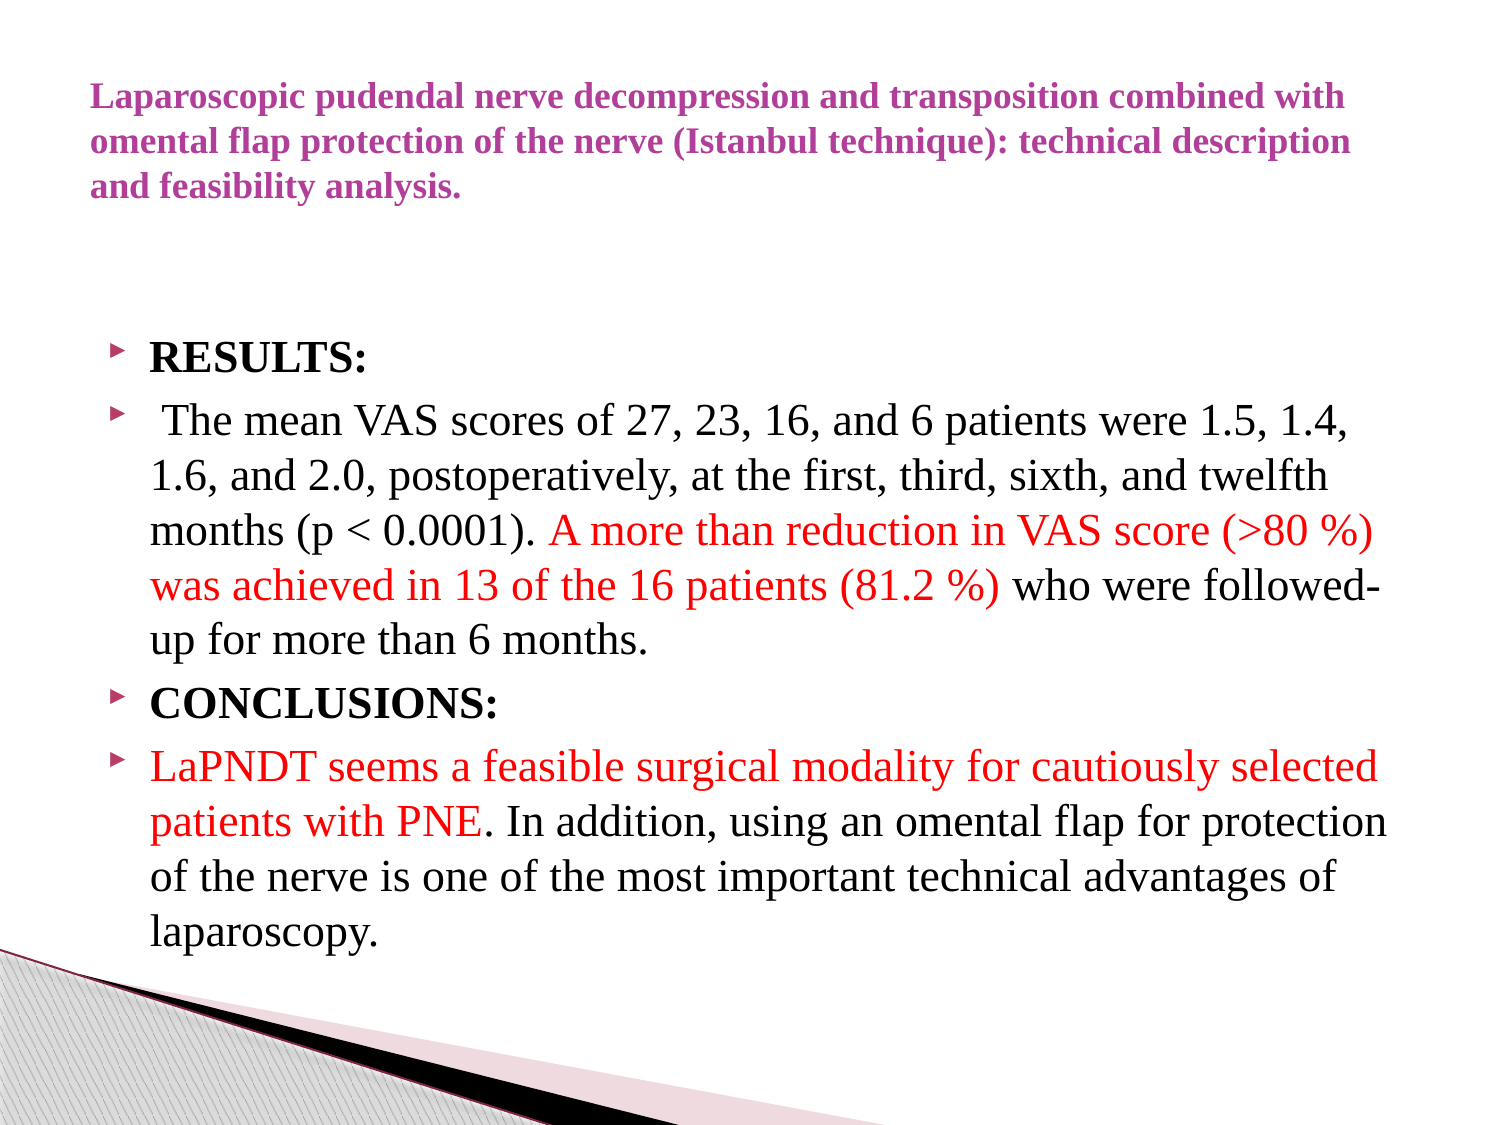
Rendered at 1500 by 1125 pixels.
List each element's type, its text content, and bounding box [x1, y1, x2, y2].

list RESULTS: The mean VAS scores of 27, 23, 16, and 6 patients were 1.5, 1.4, 1.6, and 2.0, postoperatively, at the first, third, sixth, and twelfth months (p < 0.0001). A more than reduction in VAS score (>80 %) was achieved in 13 of the 16 patients (81.2 %) who were followed-up for more than 6 months. CONCLUSIONS: LaPNDT seems a feasible surgical modality for cautiously selected patients with PNE. In addition, using an omental flap for protection of the nerve is one of the most important technical advantages of laparoscopy. [75, 243, 1425, 986]
title Laparoscopic pudendal nerve decompression and transposition combined with omental flap protection of the nerve (Istanbul technique): technical description and feasibility analysis. [75, 45, 1425, 233]
